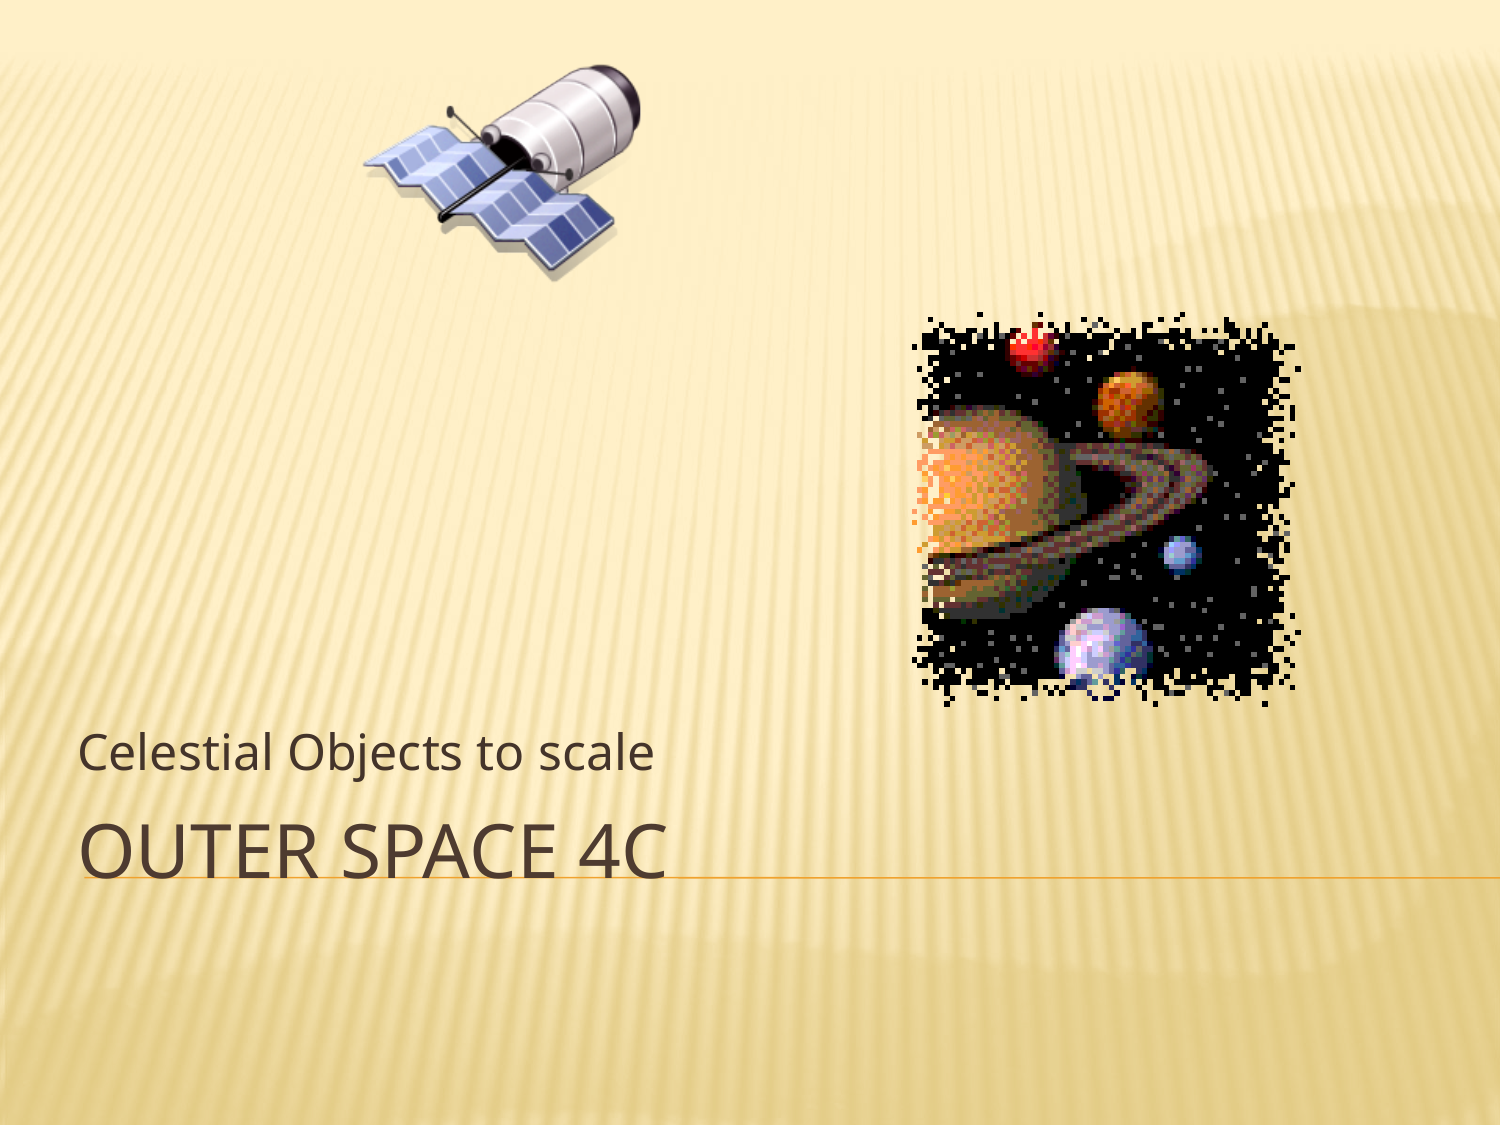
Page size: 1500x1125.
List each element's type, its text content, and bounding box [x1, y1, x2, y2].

title Outer Space 4c [62, 796, 1450, 997]
picture [912, 312, 1302, 707]
subtitle Celestial Objects to scale [62, 637, 1450, 788]
picture [362, 37, 645, 320]
